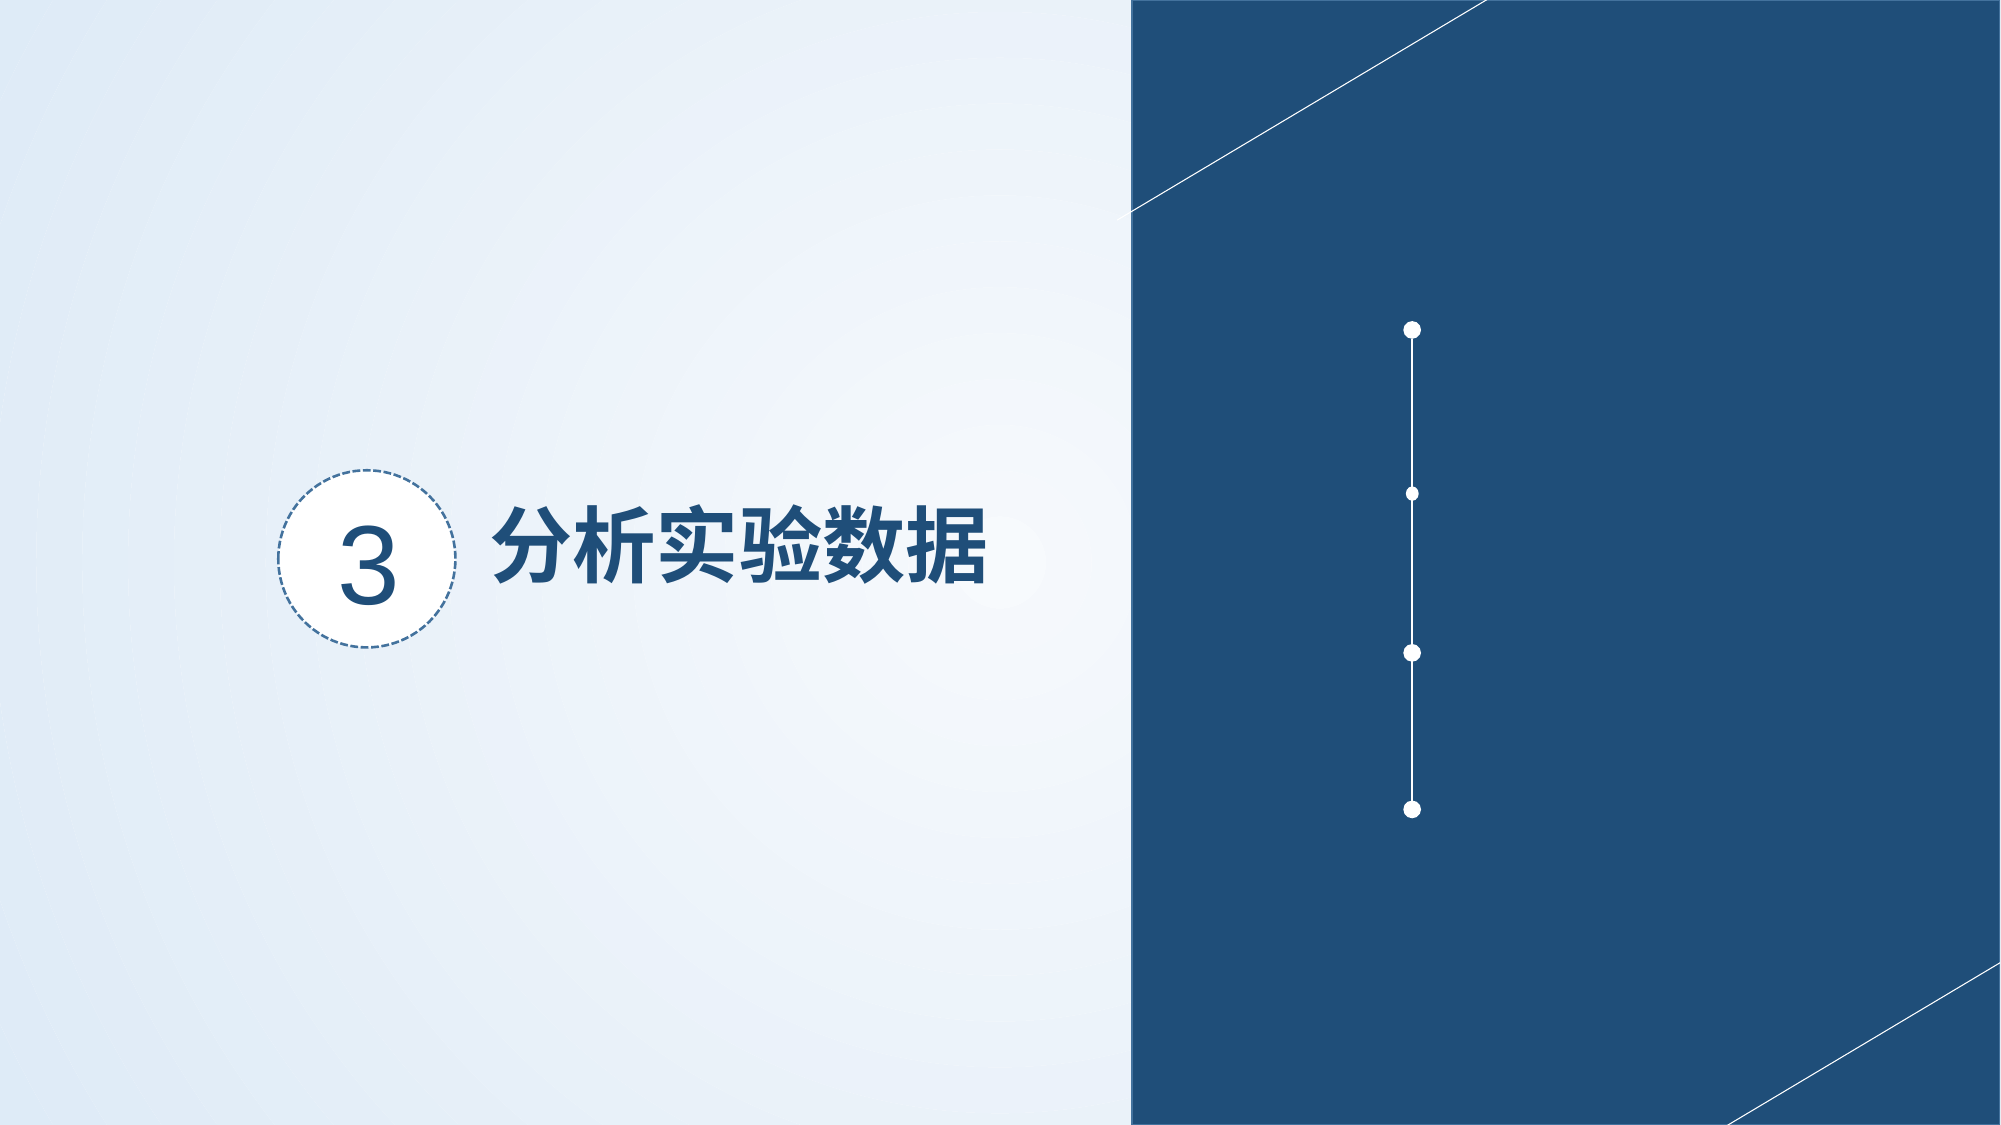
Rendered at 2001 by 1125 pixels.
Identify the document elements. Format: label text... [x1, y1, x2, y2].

text_box 3 [281, 470, 457, 648]
text_box 分析实验数据 [474, 485, 1065, 601]
